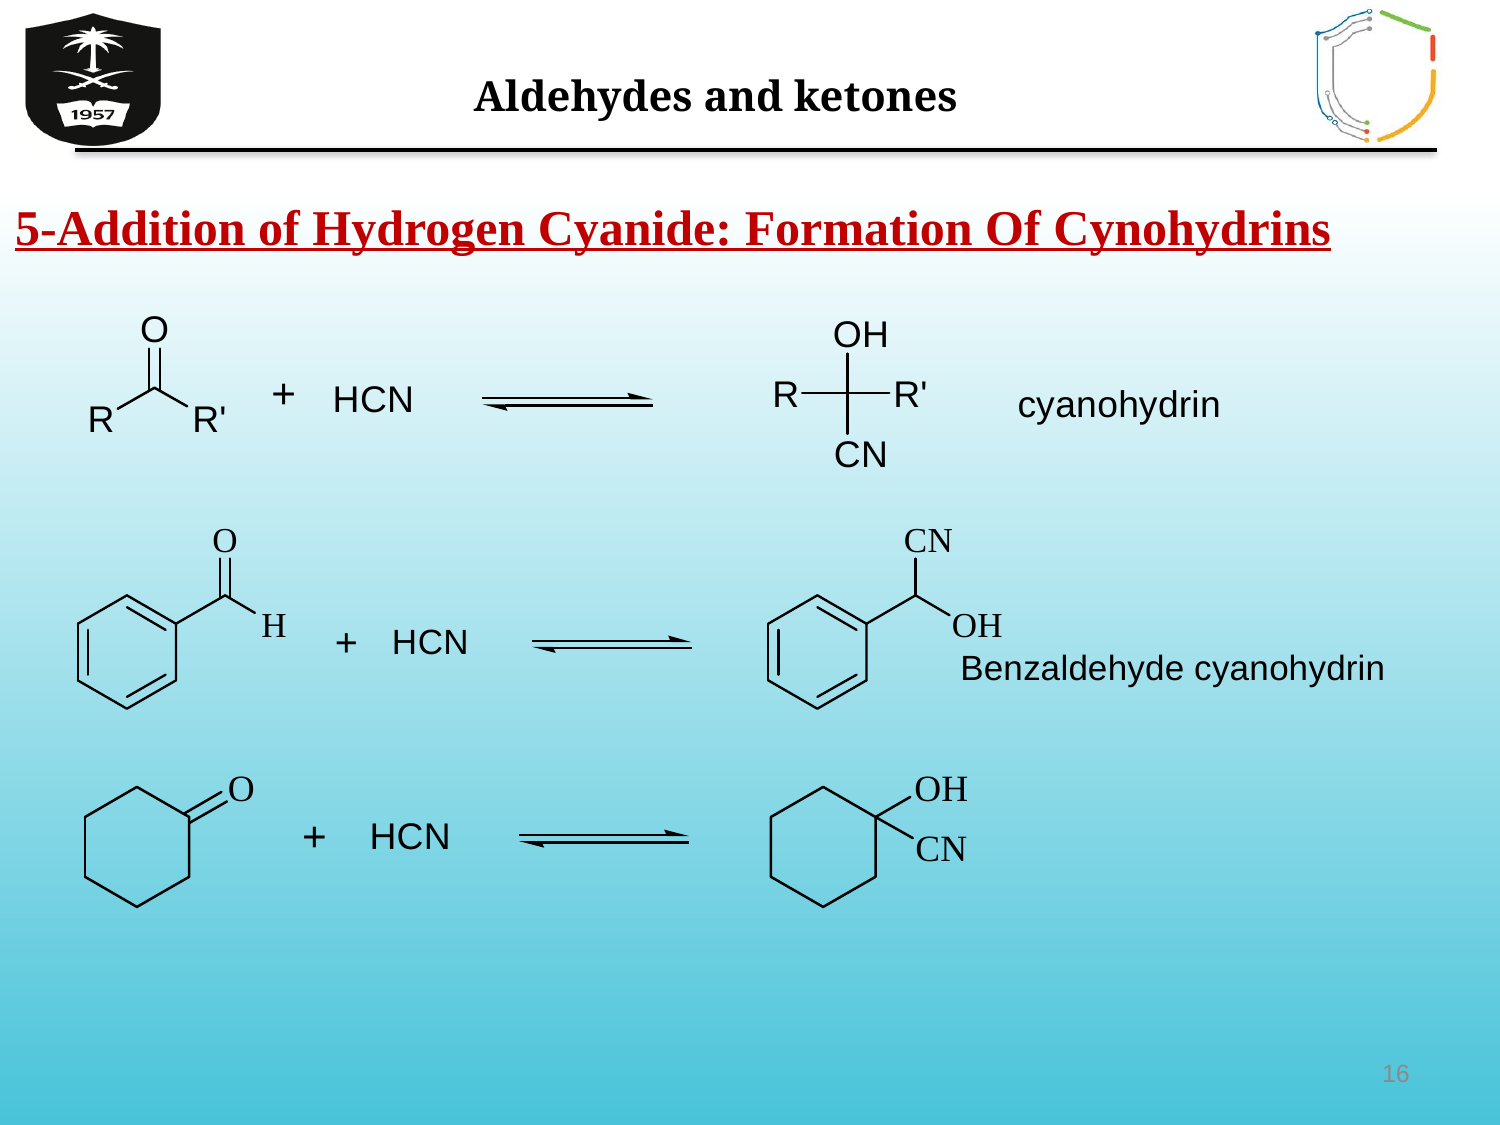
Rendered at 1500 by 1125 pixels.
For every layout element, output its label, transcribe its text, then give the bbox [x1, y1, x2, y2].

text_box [80, 771, 969, 912]
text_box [87, 312, 1222, 469]
picture [24, 12, 163, 151]
slide_number 16 [1074, 1042, 1425, 1103]
picture [1287, 0, 1463, 165]
text_box Aldehydes and ketones [458, 62, 973, 128]
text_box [73, 524, 1386, 713]
list 5-Addition of Hydrogen Cyanide: Formation Of Cynohydrins [0, 187, 1500, 1125]
